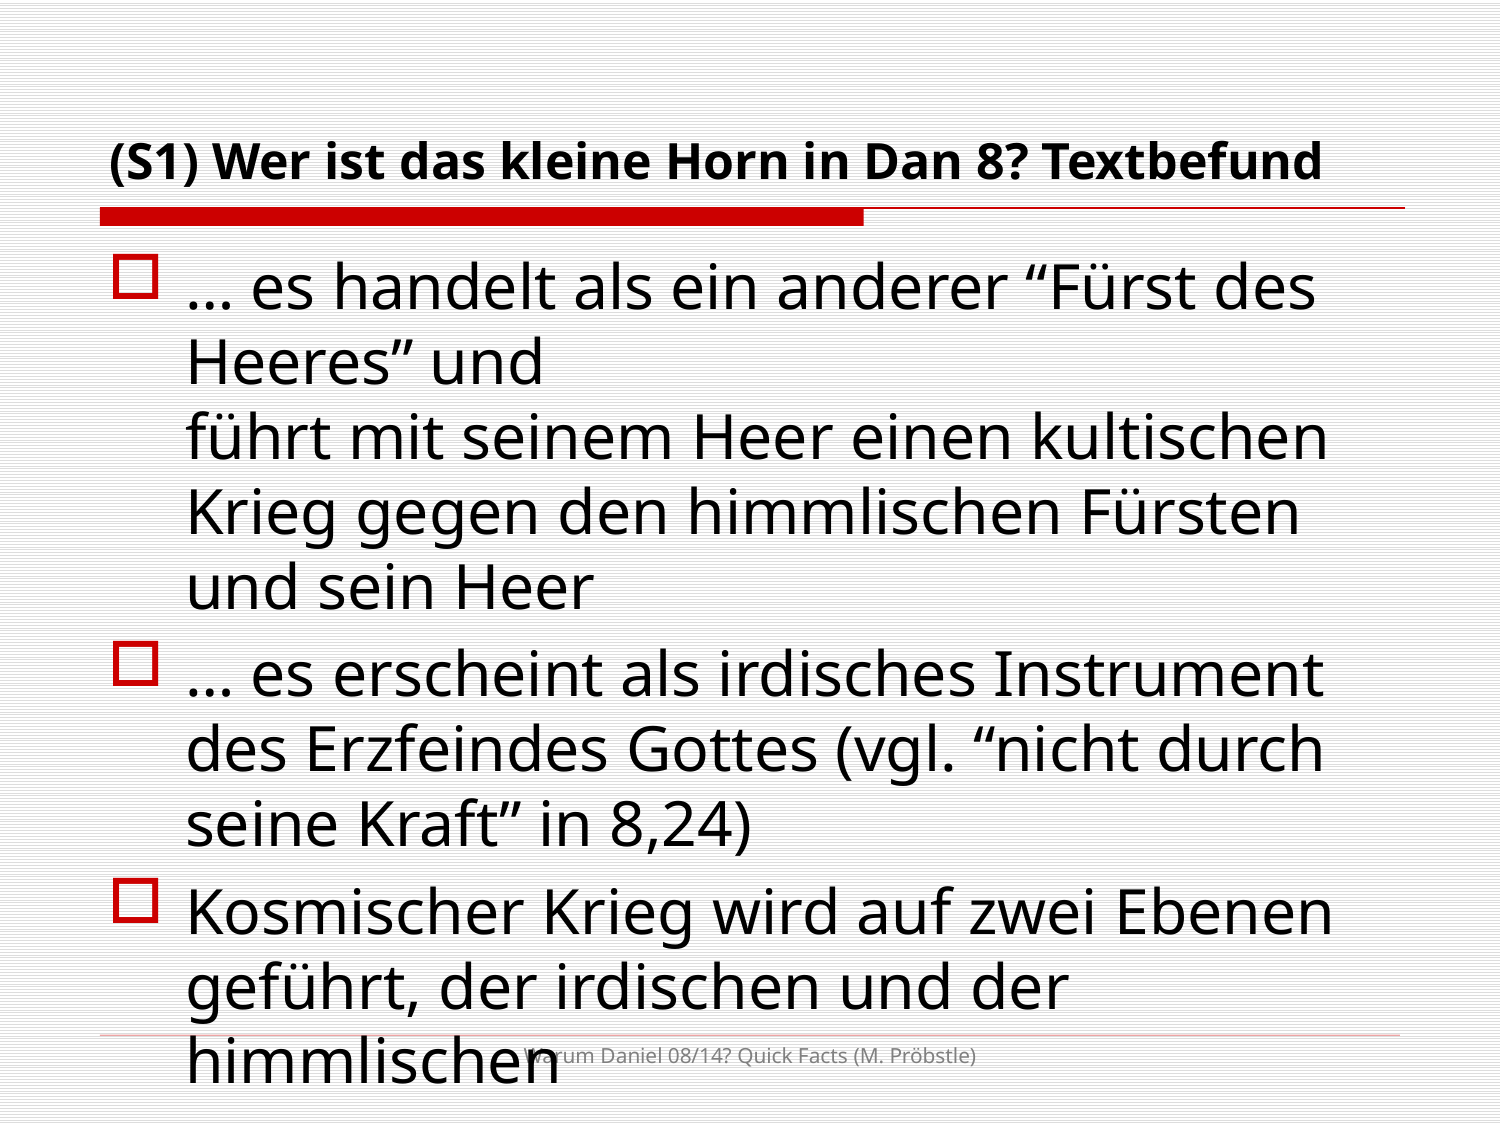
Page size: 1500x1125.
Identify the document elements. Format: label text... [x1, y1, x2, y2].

footer Warum Daniel 08/14? Quick Facts (M. Pröbstle) [419, 1035, 1081, 1103]
list … es handelt als ein anderer “Fürst des Heeres” und führt mit seinem Heer einen kultischen Krieg gegen den himmlischen Fürsten und sein Heer … es erscheint als irdisches Instrument des Erzfeindes Gottes (vgl. “nicht durch seine Kraft” in 8,24) Kosmischer Krieg wird auf zwei Ebenen geführt, der irdischen und der himmlischen [92, 239, 1406, 1019]
title (S1) Wer ist das kleine Horn in Dan 8? Textbefund [94, 50, 1407, 197]
